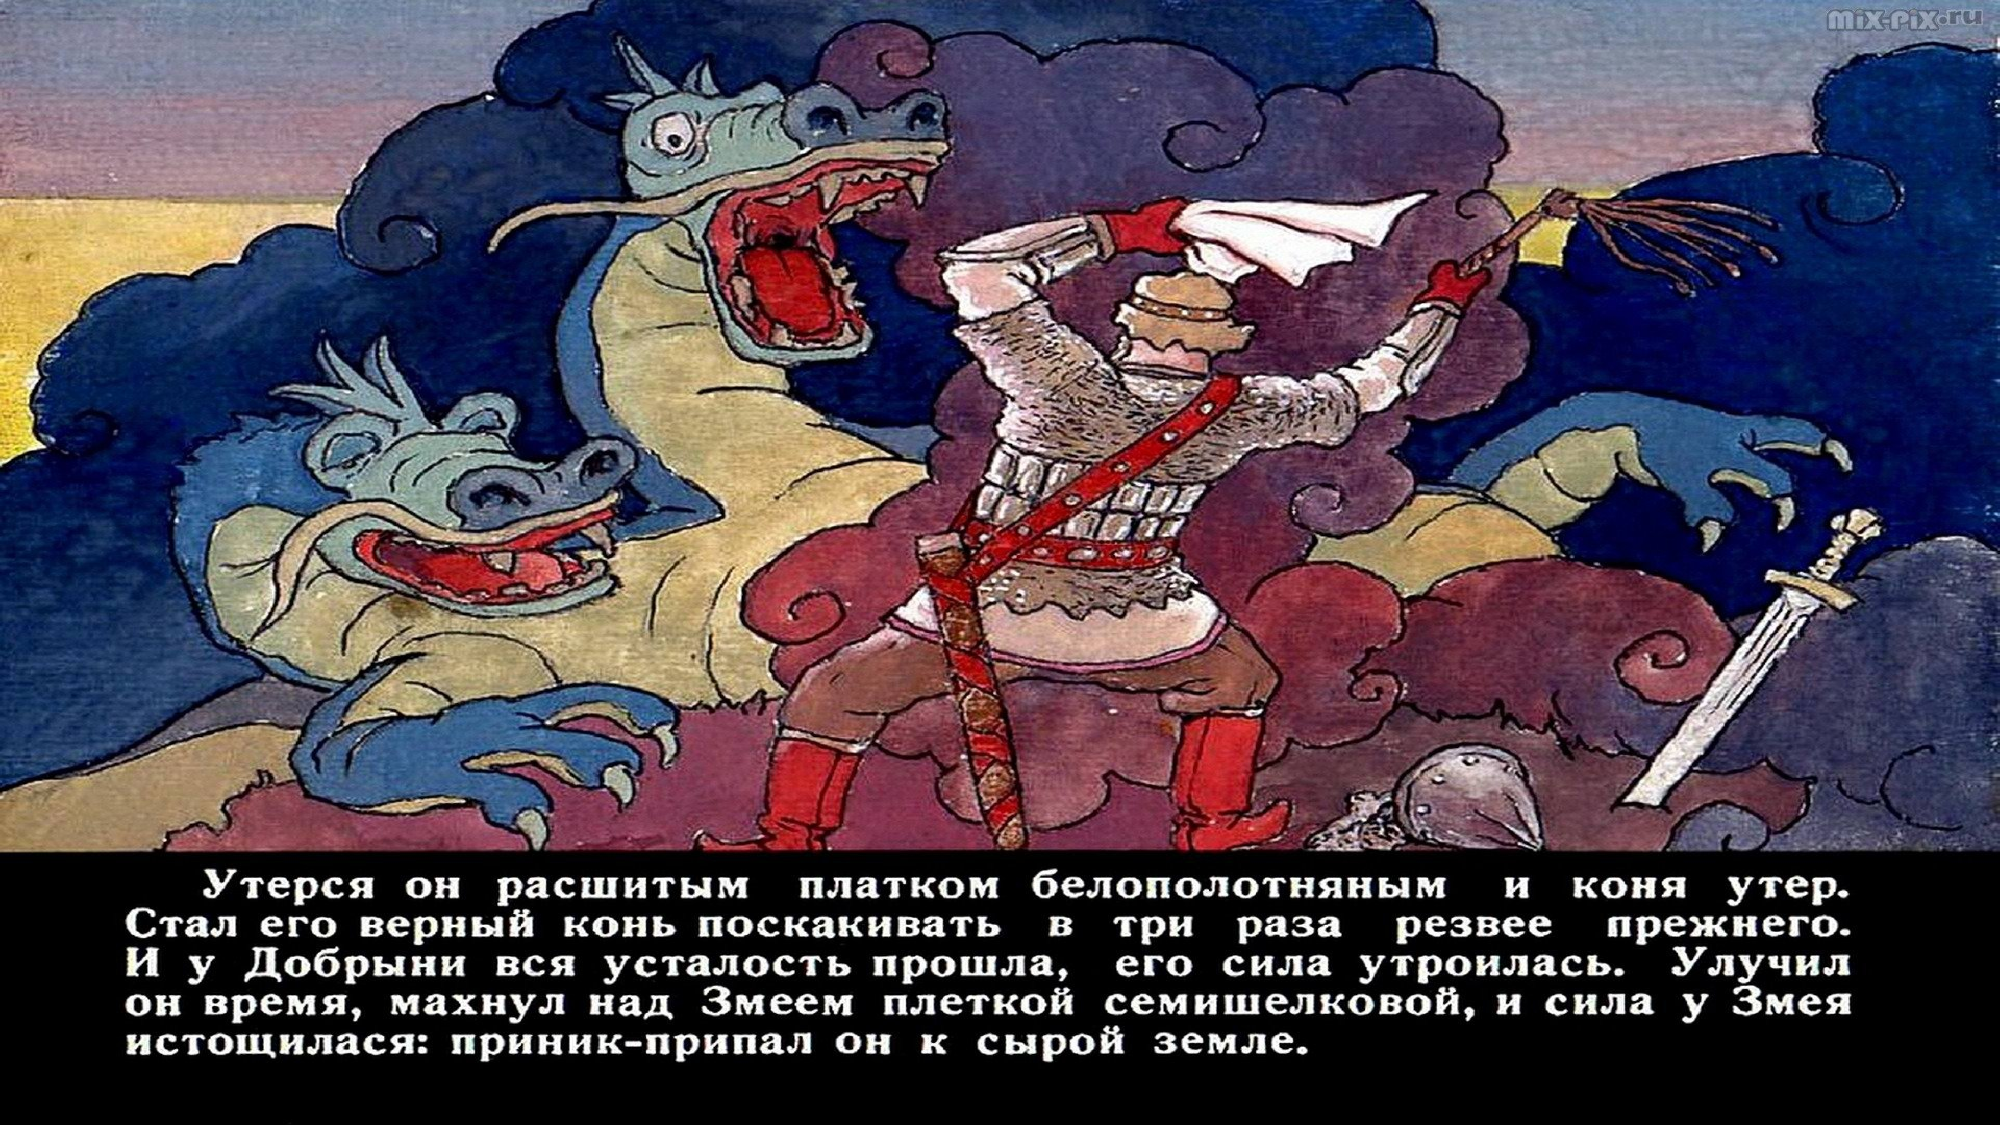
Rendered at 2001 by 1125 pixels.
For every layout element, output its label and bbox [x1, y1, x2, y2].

list [0, 0, 2000, 1125]
